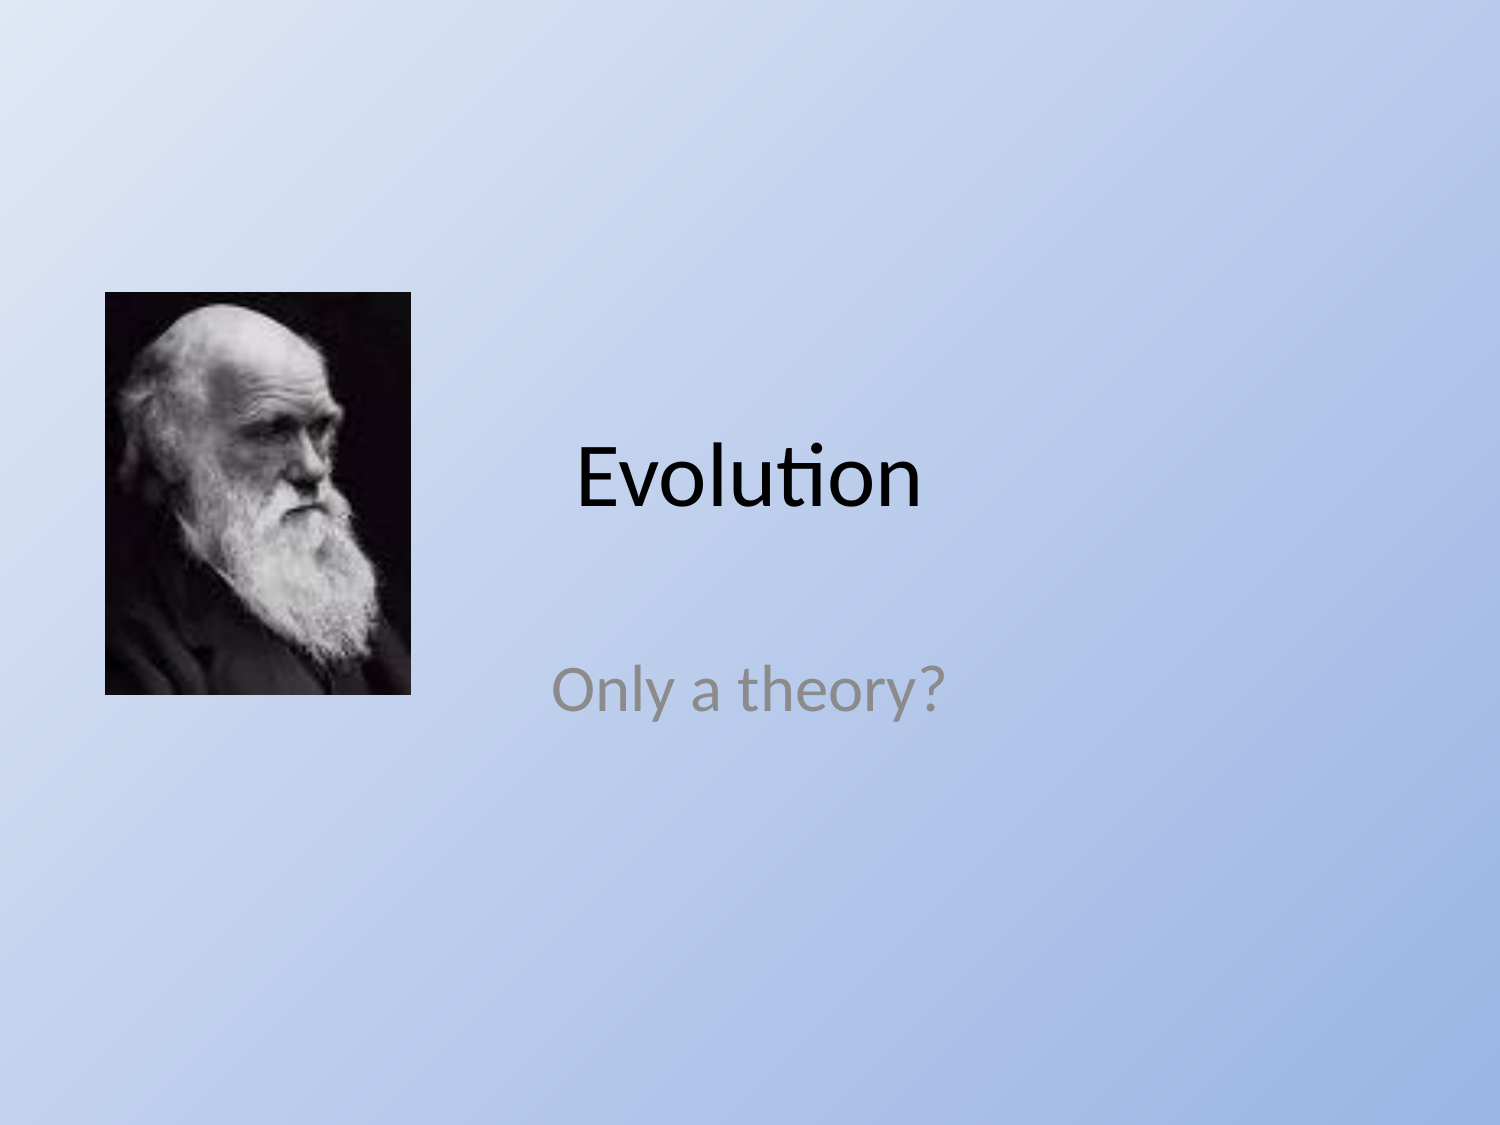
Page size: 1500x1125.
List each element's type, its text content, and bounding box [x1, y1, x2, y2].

subtitle Only a theory? [225, 637, 1275, 925]
title Evolution [416, 349, 1388, 591]
picture [105, 292, 411, 696]
